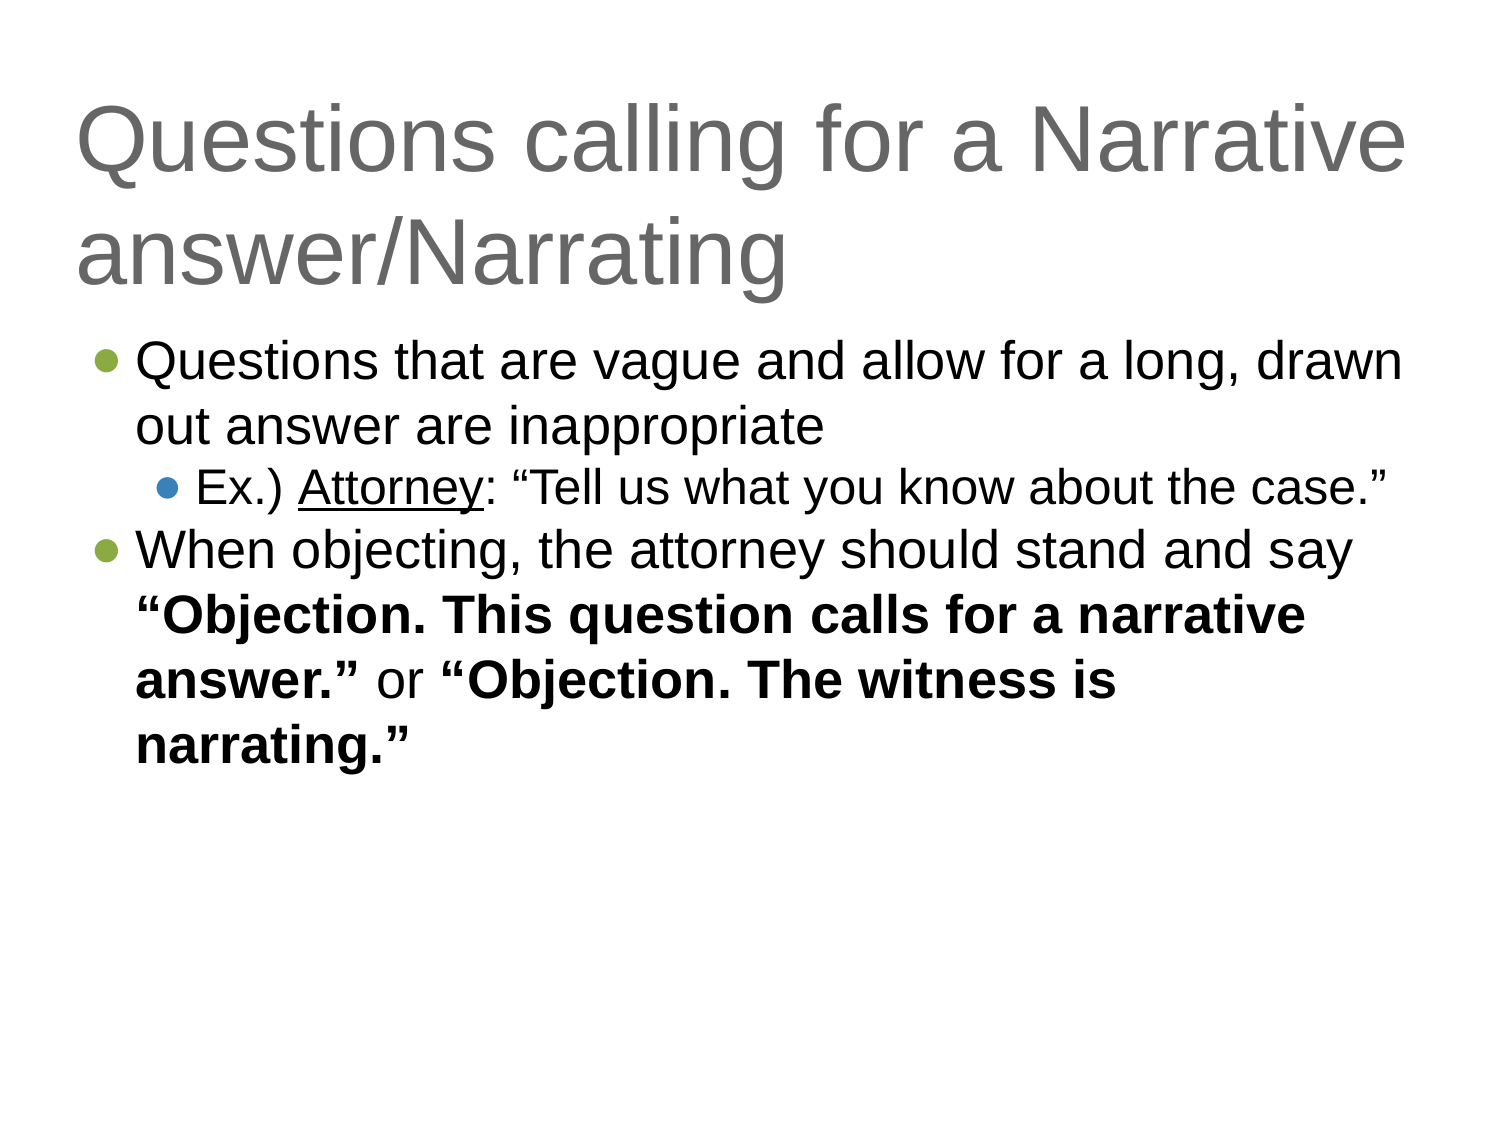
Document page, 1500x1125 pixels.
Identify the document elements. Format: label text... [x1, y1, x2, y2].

title Questions calling for a Narrative answer/Narrating [75, 115, 1425, 303]
list Questions that are vague and allow for a long, drawn out answer are inappropriate Ex.) Attorney: “Tell us what you know about the case.” When objecting, the attorney should stand and say “Objection. This question calls for a narrative answer.” or “Objection. The witness is narrating.” [75, 317, 1425, 1038]
